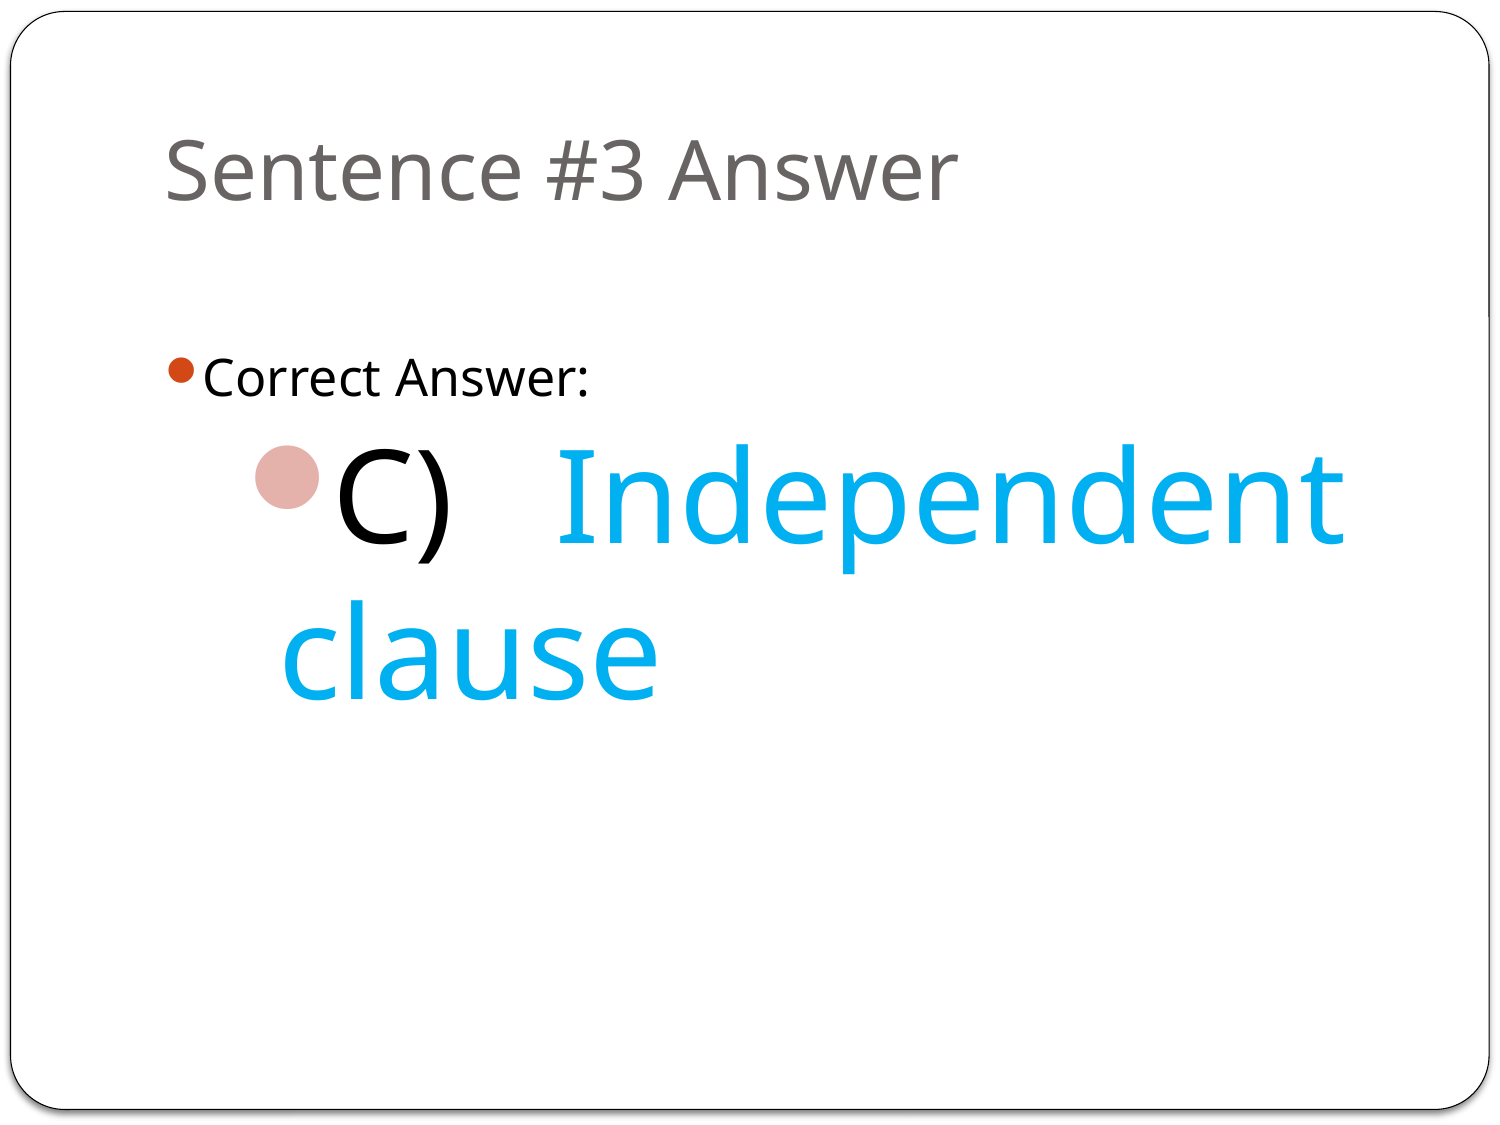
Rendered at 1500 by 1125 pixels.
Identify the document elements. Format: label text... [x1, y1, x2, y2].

list Correct Answer: C) Independent clause [150, 337, 1363, 888]
title Sentence #3 Answer [150, 45, 1425, 233]
